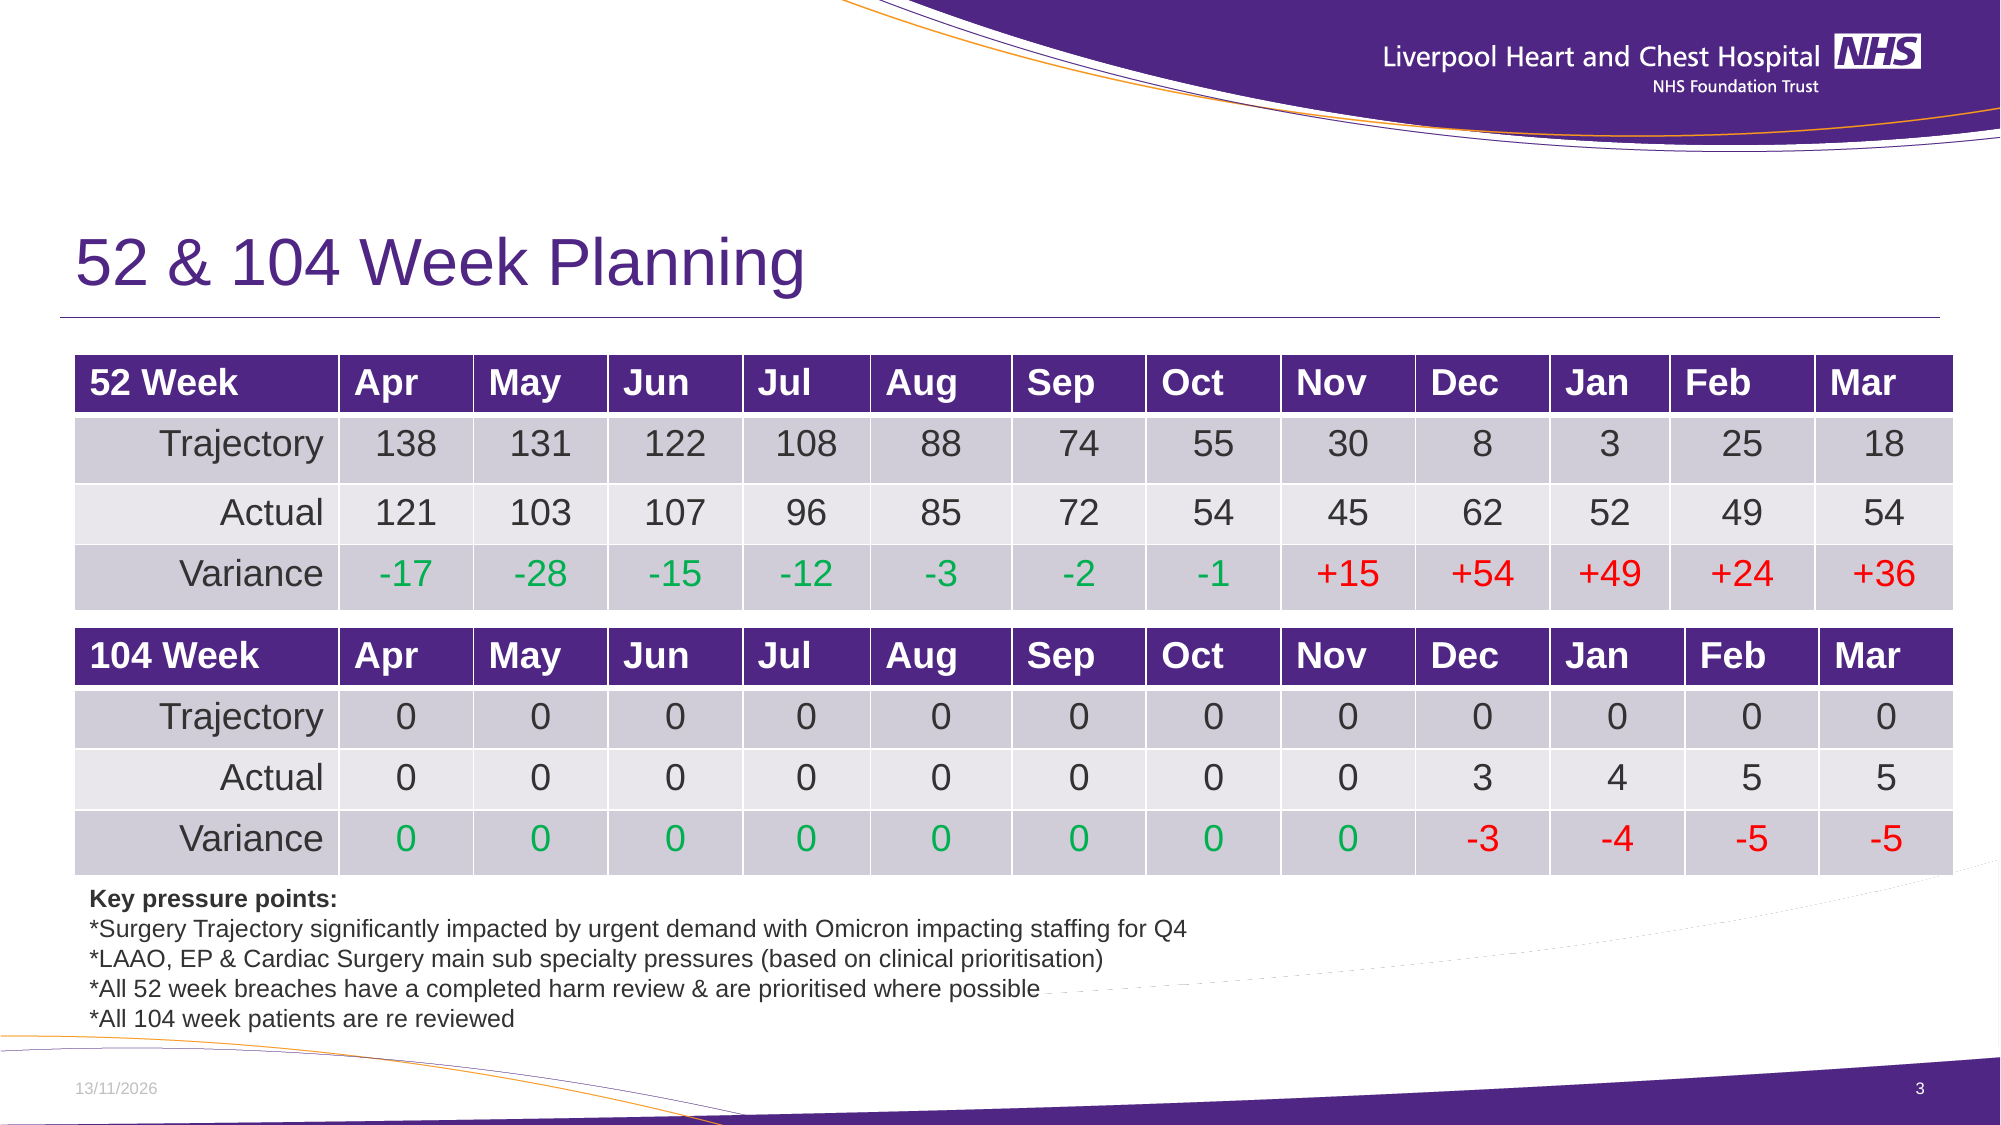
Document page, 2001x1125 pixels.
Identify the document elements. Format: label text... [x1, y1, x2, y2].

table_header Feb [1686, 628, 1818, 685]
table_header 52 Week [75, 355, 338, 412]
table_header Dec [1416, 628, 1549, 685]
table_cell -2 [1013, 545, 1145, 610]
table_cell 121 [340, 485, 473, 544]
table_header Nov [1282, 355, 1415, 412]
table_header Apr [340, 628, 473, 685]
table_header Jul [744, 628, 870, 685]
table_cell +36 [1816, 545, 1953, 610]
title 52 & 104 Week Planning [60, 169, 1940, 308]
slide_number 3 [1489, 1058, 1940, 1118]
table_cell 0 [1282, 811, 1415, 875]
table_cell 131 [474, 418, 607, 483]
table_cell 0 [871, 811, 1011, 875]
table_header Sep [1013, 355, 1145, 412]
table_cell 0 [340, 811, 473, 875]
table_cell 0 [744, 750, 870, 809]
table_cell 0 [474, 691, 607, 748]
table_cell 0 [1551, 691, 1684, 748]
table_cell -5 [1820, 811, 1953, 875]
table_cell 54 [1816, 485, 1953, 544]
table_header Jul [744, 355, 870, 412]
table_header Jan [1551, 355, 1669, 412]
table_cell 5 [1686, 750, 1818, 809]
table_cell 30 [1282, 418, 1415, 483]
table_cell +54 [1416, 545, 1549, 610]
table_cell -17 [340, 545, 473, 610]
table_cell +15 [1282, 545, 1415, 610]
table_cell 0 [609, 750, 742, 809]
table_cell 103 [474, 485, 607, 544]
table_cell 0 [1686, 691, 1818, 748]
table_cell 122 [609, 418, 742, 483]
table_cell 5 [1820, 750, 1953, 809]
table_cell 107 [609, 485, 742, 544]
table_header Dec [1416, 355, 1549, 412]
table_cell 88 [871, 418, 1011, 483]
table_cell 3 [1416, 750, 1549, 809]
picture [0, 0, 2001, 1125]
table_header 104 Week [75, 628, 338, 685]
table_cell 0 [1282, 691, 1415, 748]
table_cell -3 [1416, 811, 1549, 875]
table_cell -15 [609, 545, 742, 610]
table_cell +49 [1551, 545, 1669, 610]
table_cell 0 [1416, 691, 1549, 748]
table_cell 0 [609, 811, 742, 875]
table_header Mar [1816, 355, 1953, 412]
table_cell 4 [1551, 750, 1684, 809]
table_header Mar [1820, 628, 1953, 685]
table_cell Trajectory [75, 418, 338, 483]
table_cell 0 [871, 691, 1011, 748]
table_cell 25 [1671, 418, 1814, 483]
table_cell 96 [744, 485, 870, 544]
table_cell 52 [1551, 485, 1669, 544]
table_cell 0 [1282, 750, 1415, 809]
table_cell 55 [1147, 418, 1280, 483]
table_cell 0 [1013, 750, 1145, 809]
table_header Nov [1282, 628, 1415, 685]
table_cell -5 [1686, 811, 1818, 875]
table_cell Actual [75, 485, 338, 544]
text_box Key pressure points: *Surgery Trajectory significantly impacted by urgent demand with Omicron impacting staffing for Q4 *LAAO, EP & Cardiac Surgery main sub specialty pressures (based on clinical prioritisation) *All 52 week breaches have a completed harm review & are prioritised where possible *All 104 week patients are re reviewed [74, 876, 1869, 1085]
table_header Jan [1551, 628, 1684, 685]
table_cell 0 [744, 691, 870, 748]
table_cell 72 [1013, 485, 1145, 544]
table_header May [474, 355, 607, 412]
table_cell 74 [1013, 418, 1145, 483]
table_cell -4 [1551, 811, 1684, 875]
table_cell Trajectory [75, 691, 338, 748]
table_cell 138 [340, 418, 473, 483]
table_cell 0 [1147, 691, 1280, 748]
table_header Oct [1147, 355, 1280, 412]
table_header Feb [1671, 355, 1814, 412]
table_cell 0 [340, 691, 473, 748]
table_cell 0 [871, 750, 1011, 809]
table_cell 0 [744, 811, 870, 875]
table_cell 18 [1816, 418, 1953, 483]
table_cell 85 [871, 485, 1011, 544]
table_cell 108 [744, 418, 870, 483]
table_cell 3 [1551, 418, 1669, 483]
table_cell +24 [1671, 545, 1814, 610]
table_header Sep [1013, 628, 1145, 685]
table_header Jun [609, 628, 742, 685]
table_cell 0 [474, 750, 607, 809]
table_cell -28 [474, 545, 607, 610]
table_header May [474, 628, 607, 685]
table_cell 0 [1147, 811, 1280, 875]
table_cell Variance [75, 811, 338, 875]
table_cell Variance [75, 545, 338, 610]
table_header Apr [340, 355, 473, 412]
table_header Aug [871, 628, 1011, 685]
table_cell 0 [609, 691, 742, 748]
table_cell 0 [1147, 750, 1280, 809]
table_cell -3 [871, 545, 1011, 610]
table_cell 0 [1820, 691, 1953, 748]
table_cell 8 [1416, 418, 1549, 483]
table_header Aug [871, 355, 1011, 412]
table_cell -1 [1147, 545, 1280, 610]
table_cell -12 [744, 545, 870, 610]
table_cell 0 [474, 811, 607, 875]
table_cell 49 [1671, 485, 1814, 544]
table_cell Actual [75, 750, 338, 809]
table_cell 62 [1416, 485, 1549, 544]
table_cell 0 [1013, 811, 1145, 875]
table_cell 0 [340, 750, 473, 809]
table_header Oct [1147, 628, 1280, 685]
table_cell 45 [1282, 485, 1415, 544]
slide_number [60, 1058, 511, 1118]
table_header Jun [609, 355, 742, 412]
table_cell 0 [1013, 691, 1145, 748]
table_cell 54 [1147, 485, 1280, 544]
